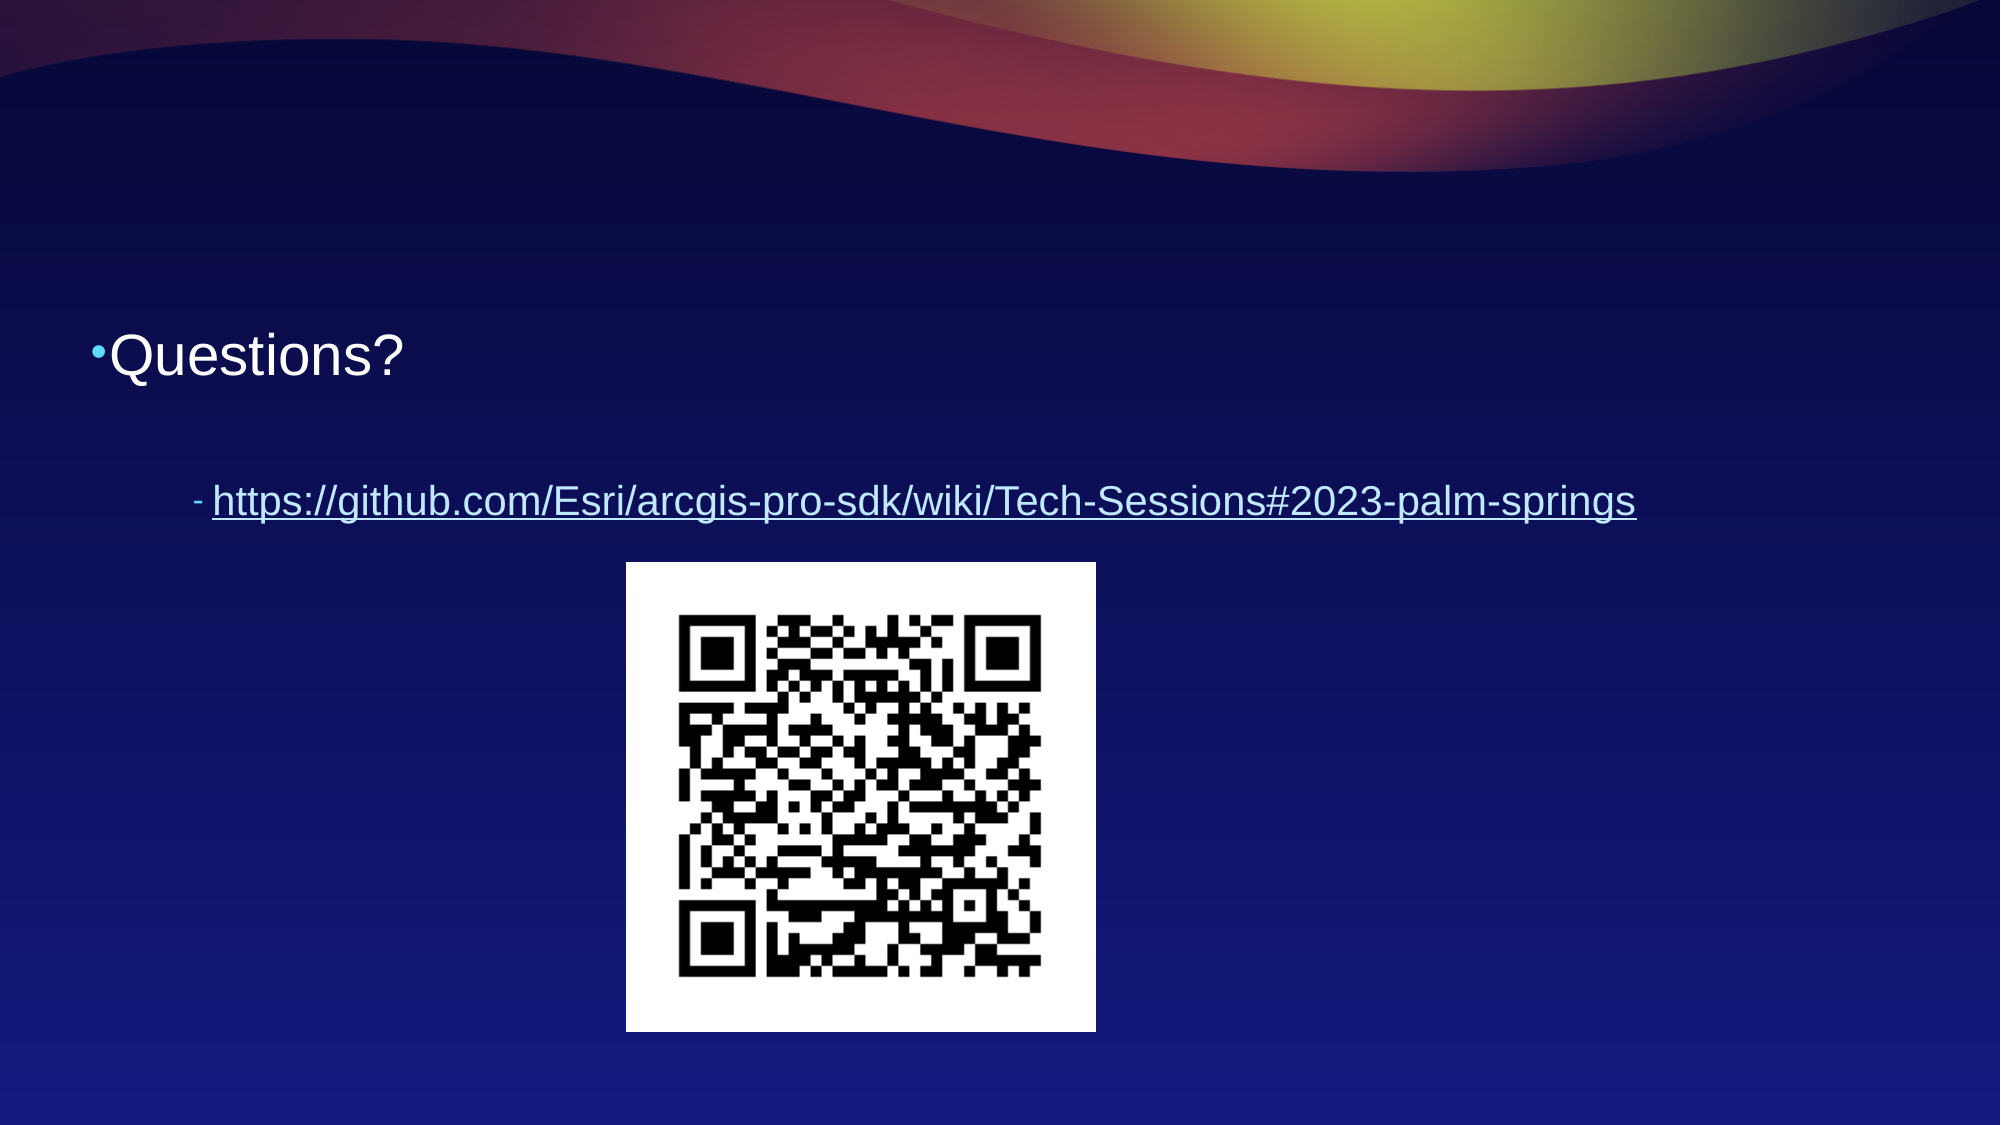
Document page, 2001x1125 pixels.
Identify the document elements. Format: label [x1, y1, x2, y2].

text_box [0, 0, 2000, 1125]
picture [626, 562, 1096, 1032]
